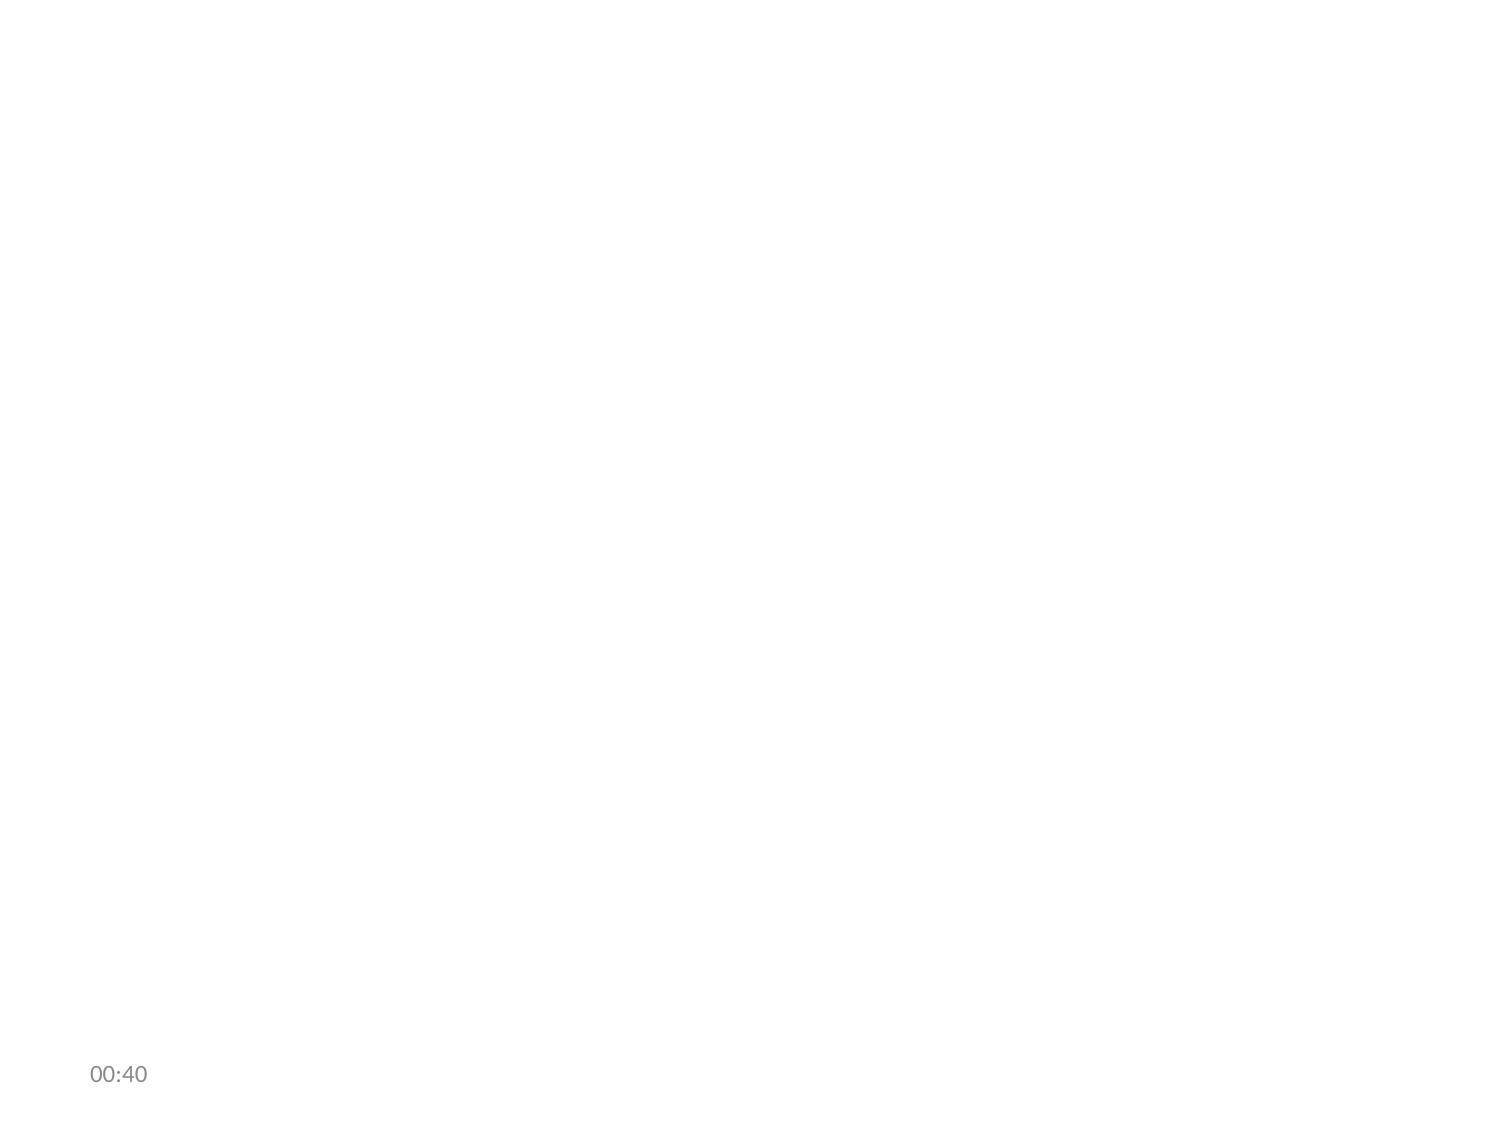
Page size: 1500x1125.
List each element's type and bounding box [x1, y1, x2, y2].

slide_number [75, 1042, 425, 1103]
